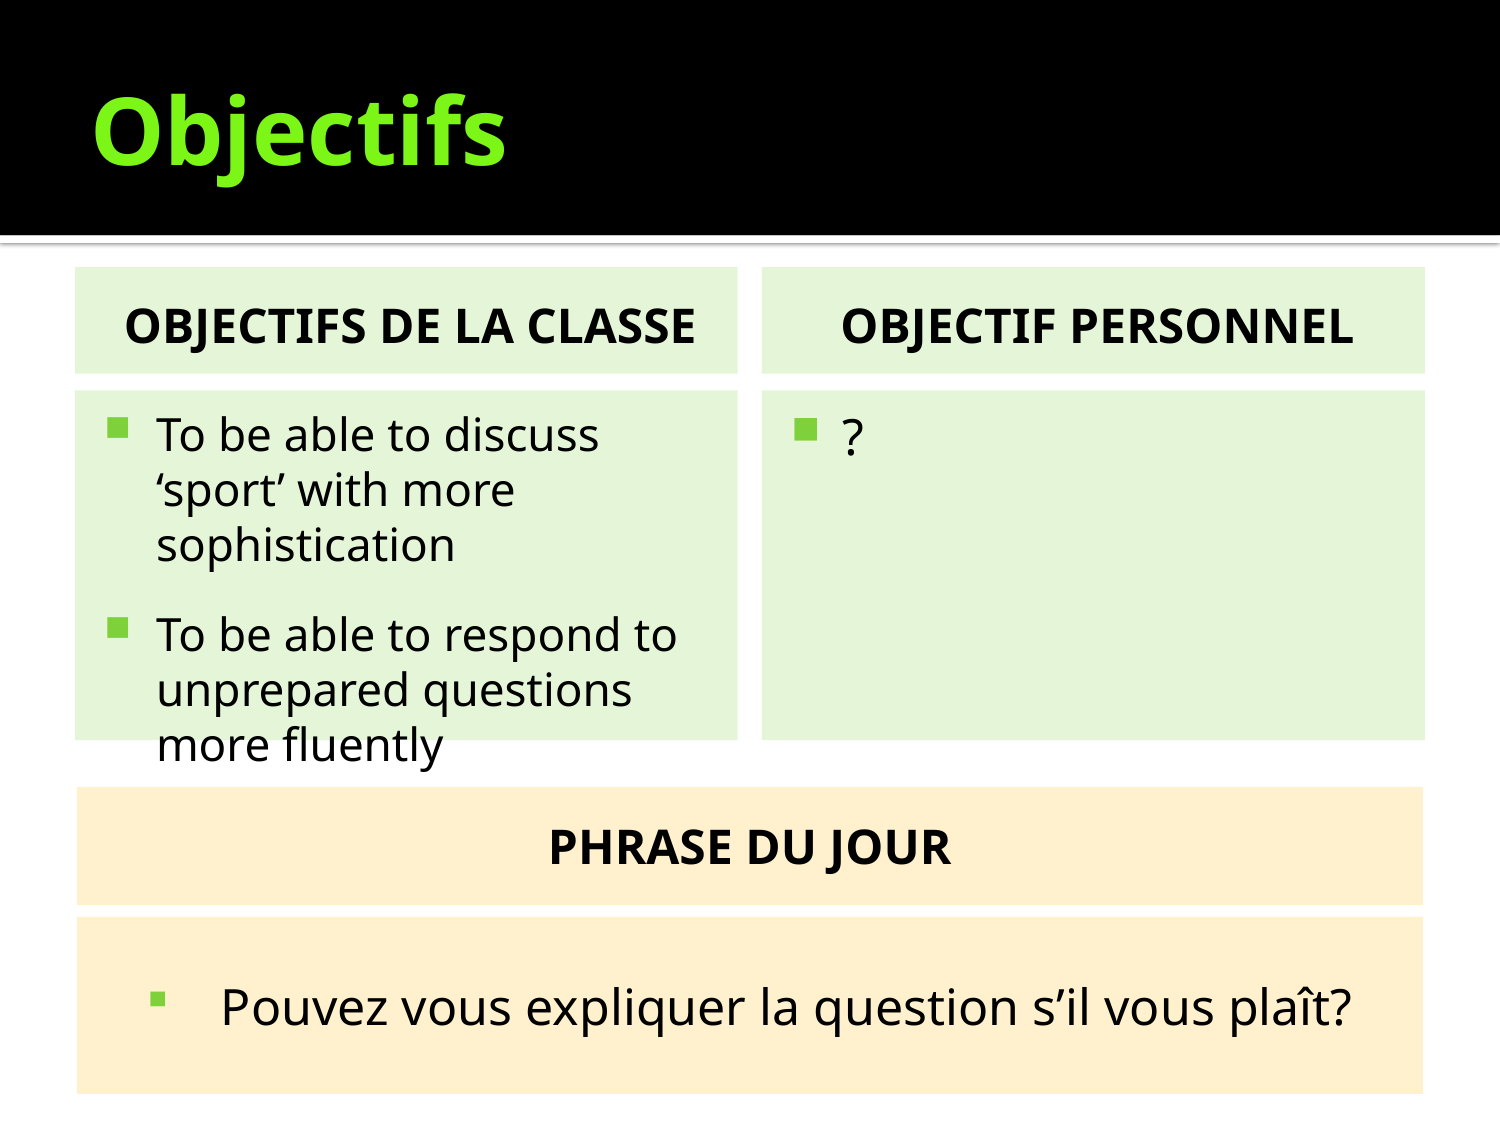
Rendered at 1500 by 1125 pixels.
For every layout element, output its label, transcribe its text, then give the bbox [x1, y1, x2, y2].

text_box Pouvez vous expliquer la question s’il vous plaît? [73, 913, 1427, 1098]
text_box PHRASE DU JOUR [73, 783, 1427, 909]
list ? [761, 390, 1426, 741]
title Objectifs [75, 24, 1425, 231]
list To be able to discuss ‘sport’ with more sophistication To be able to respond to unprepared questions more fluently [74, 390, 738, 741]
list Objectif personnel [761, 266, 1426, 374]
list Objectifs de la classe [74, 266, 738, 374]
